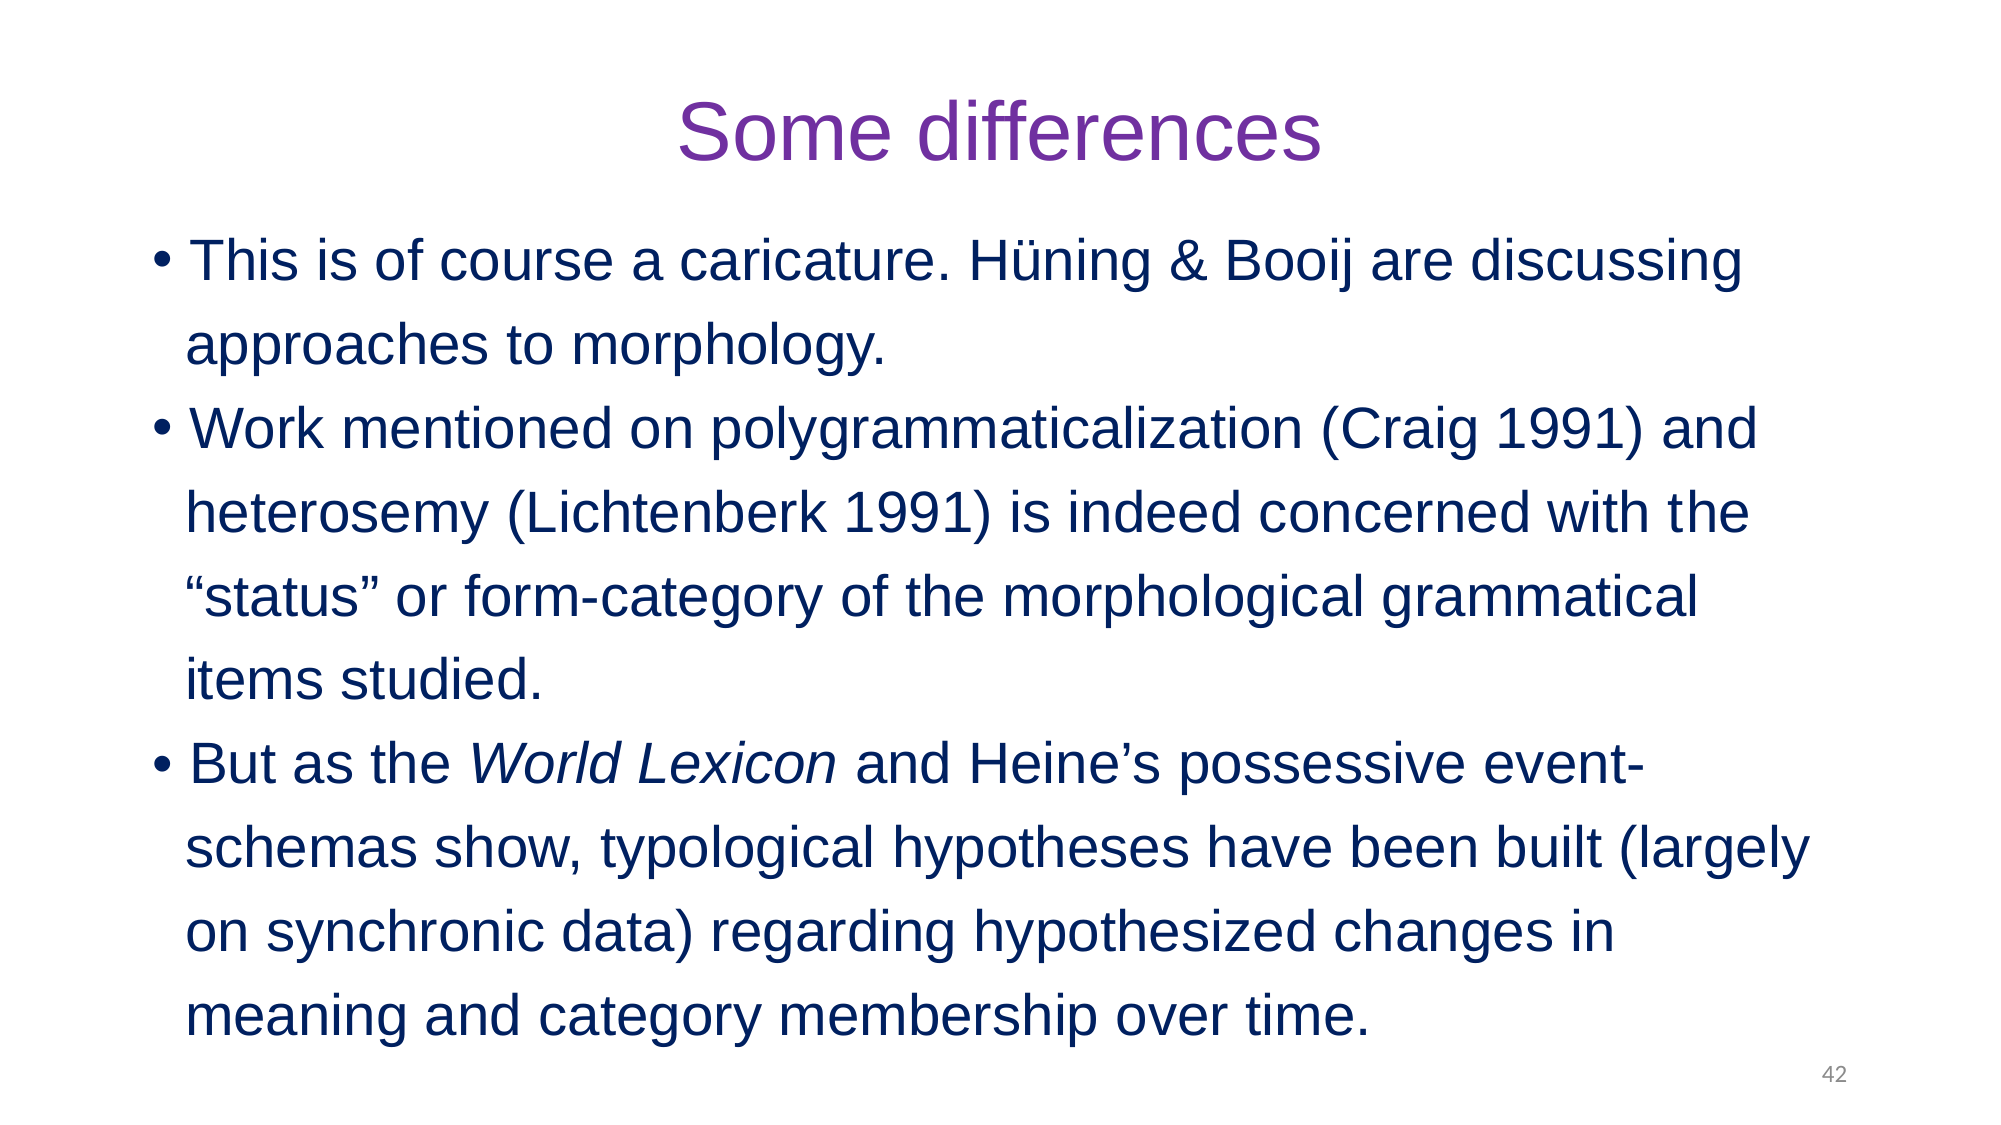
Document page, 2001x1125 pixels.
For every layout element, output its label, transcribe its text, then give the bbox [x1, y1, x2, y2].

title Some differences [137, 59, 1863, 208]
list This is of course a caricature. Hüning & Booij are discussing approaches to morphology. Work mentioned on polygrammaticalization (Craig 1991) and heterosemy (Lichtenberk 1991) is indeed concerned with the “status” or form-category of the morphological grammatical items studied. • But as the World Lexicon and Heine’s possessive event- schemas show, typological hypotheses have been built (largely on synchronic data) regarding hypothesized changes in meaning and category membership over time. [137, 223, 1863, 1084]
slide_number 42 [1412, 1042, 1863, 1103]
